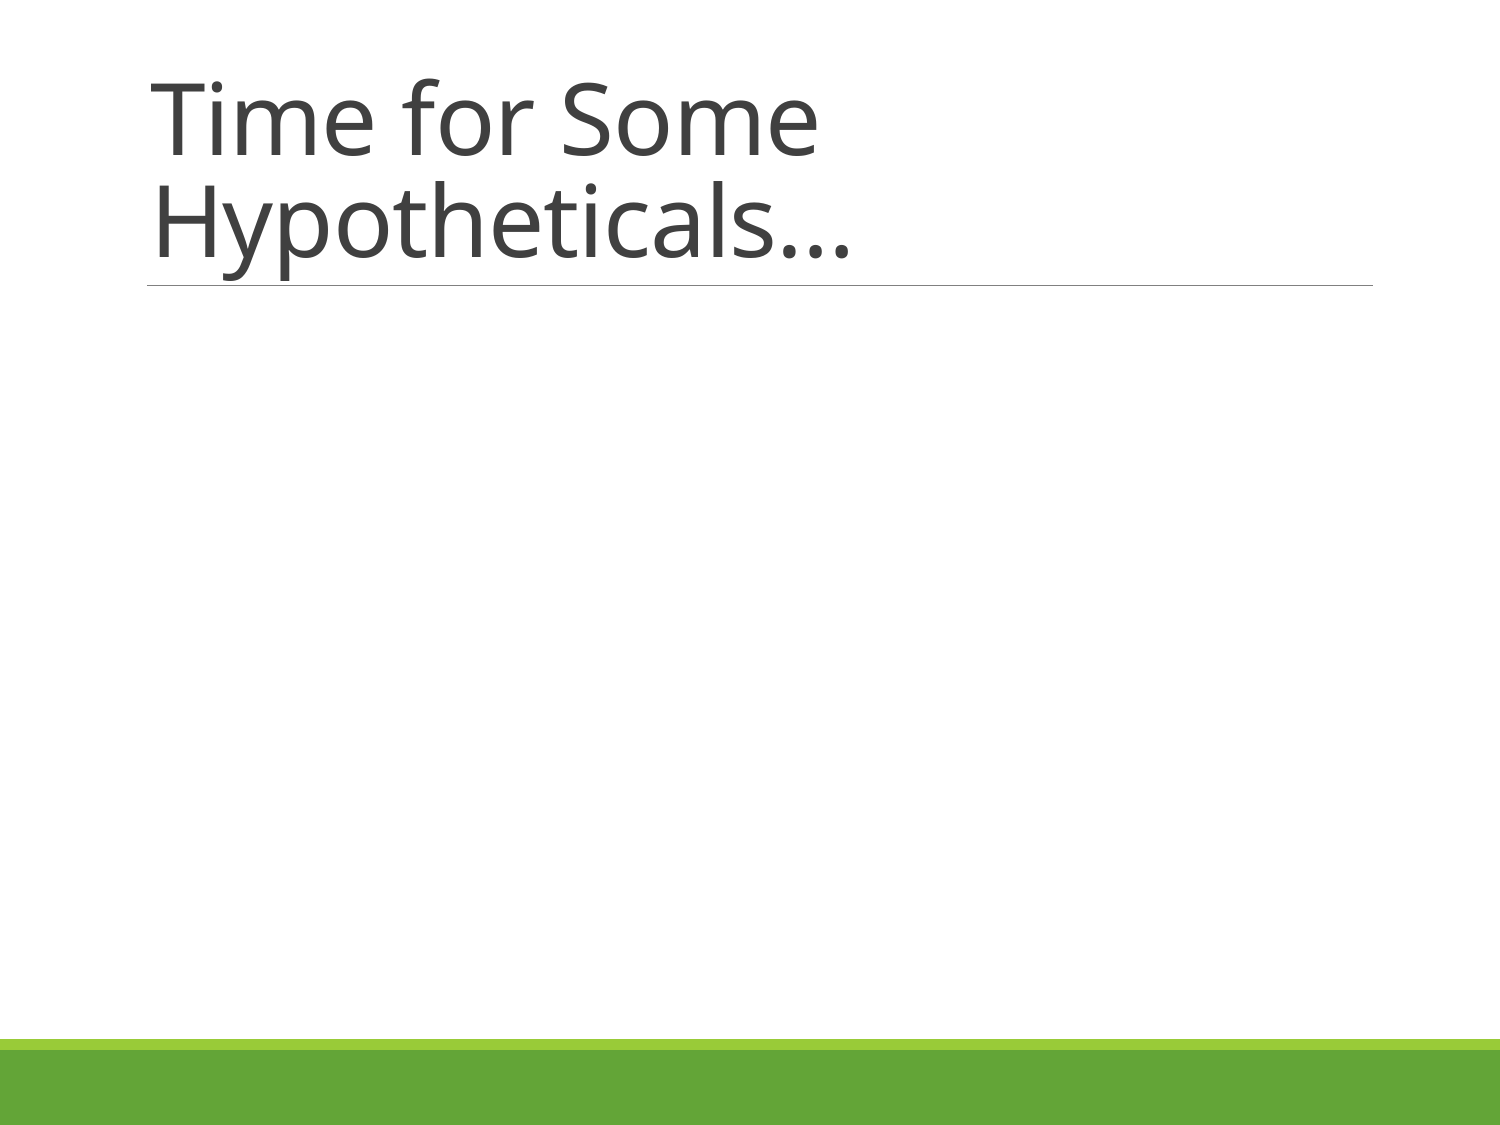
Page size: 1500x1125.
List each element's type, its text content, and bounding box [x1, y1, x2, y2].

title Time for Some Hypotheticals… [135, 47, 1373, 285]
